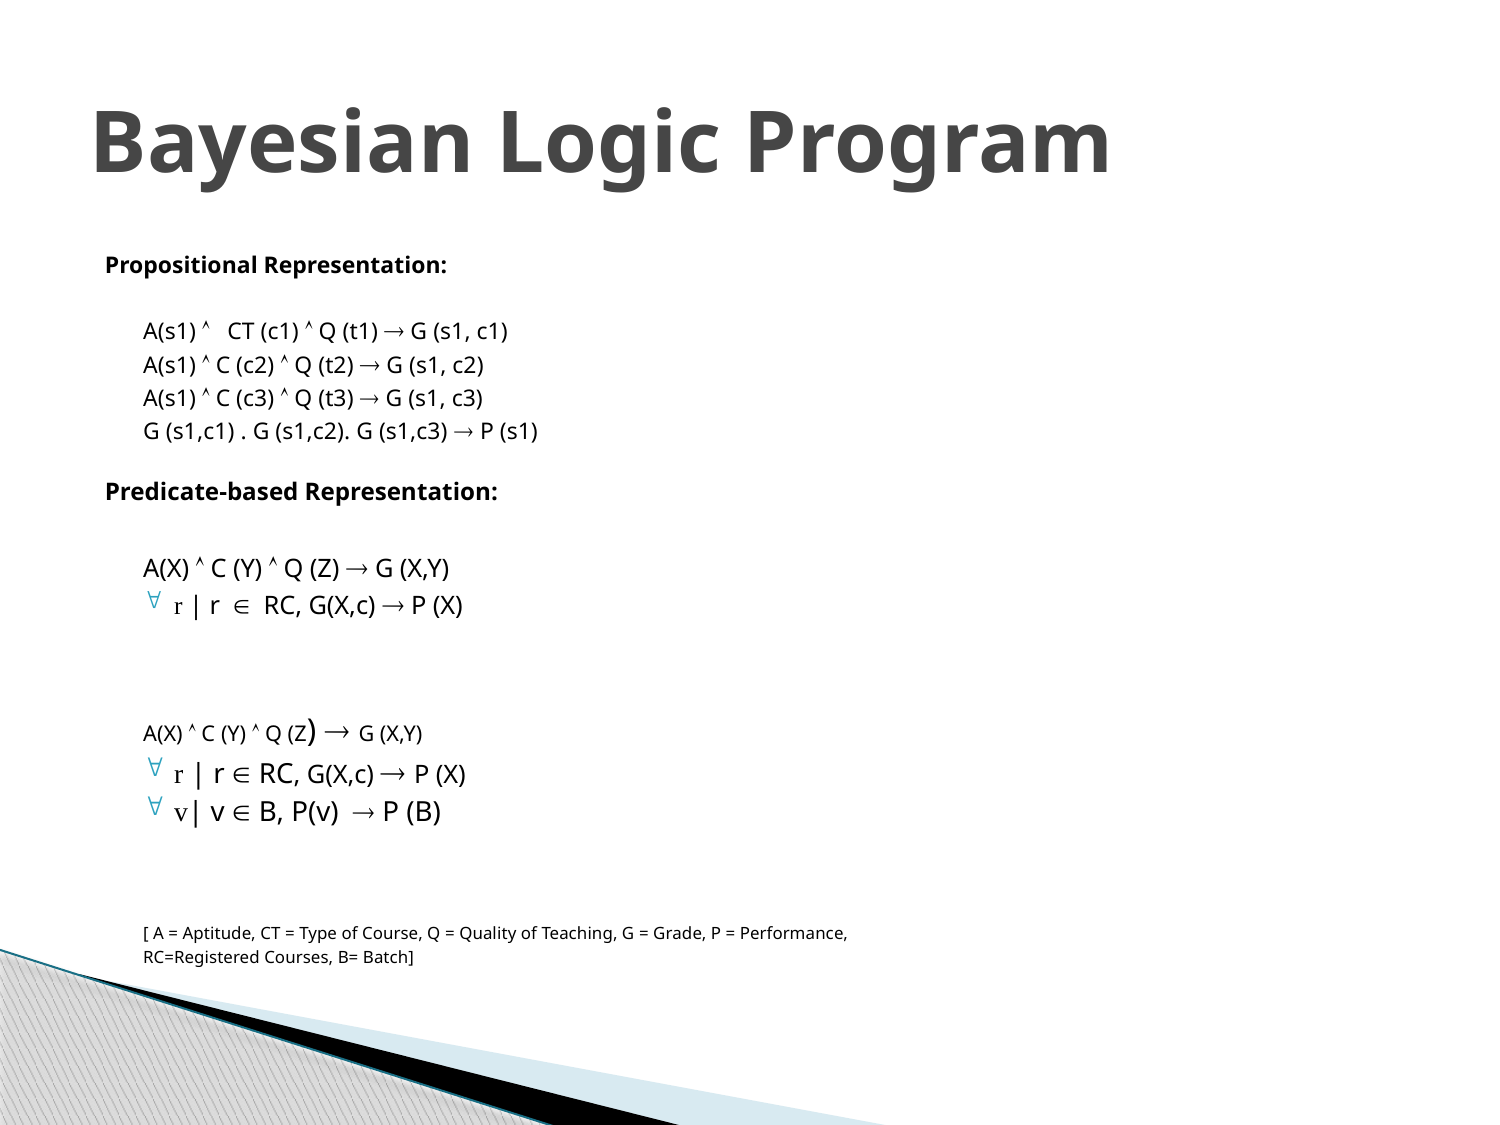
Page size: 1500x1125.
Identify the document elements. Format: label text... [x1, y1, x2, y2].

title Bayesian Logic Program [75, 45, 1425, 233]
list Propositional Representation: A(s1) Ù CT (c1) Ù Q (t1) ® G (s1, c1) A(s1) Ù C (c2) Ù Q (t2) ® G (s1, c2) A(s1) Ù C (c3) Ù Q (t3) ® G (s1, c3) G (s1,c1) . G (s1,c2). G (s1,c3) ® P (s1) Predicate-based Representation: A(X) Ù C (Y) Ù Q (Z) ® G (X,Y) r | r Î RC, G(X,c) ® P (X) A(X) Ù C (Y) Ù Q (Z) ® G (X,Y) r | r Î RC, G(X,c) ® P (X) v| v Î B, P(v) ® P (B) [ A = Aptitude, CT = Type of Course, Q = Quality of Teaching, G = Grade, P = Performance, RC=Registered Courses, B= Batch] [75, 243, 1425, 986]
